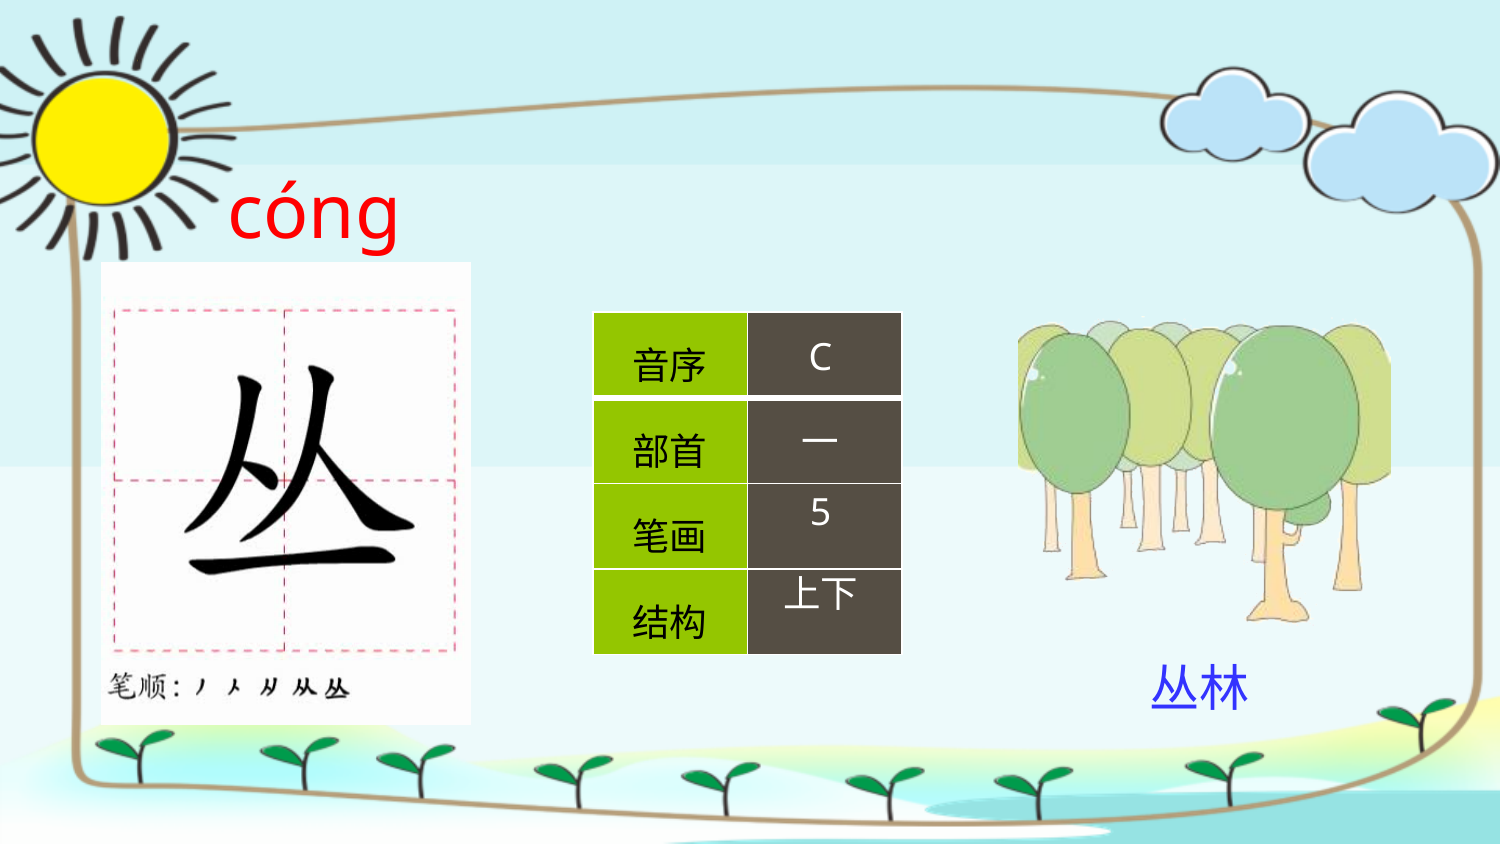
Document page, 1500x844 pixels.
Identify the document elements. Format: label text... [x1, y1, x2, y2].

table_cell [748, 570, 901, 654]
table_cell [748, 401, 794, 483]
text_box 5 [794, 467, 847, 541]
table_header 音序 [594, 313, 747, 395]
text_box 丛林 [1018, 649, 1380, 725]
table_header [748, 313, 901, 395]
text_box C [793, 312, 848, 386]
text_box 一 [786, 396, 855, 470]
table_cell 结构 [594, 570, 747, 654]
text_box cóng [212, 155, 485, 261]
table_cell 笔画 [594, 484, 747, 568]
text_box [100, 261, 472, 726]
picture [0, 0, 1500, 844]
table_cell 部首 [594, 401, 747, 483]
table_cell [748, 484, 901, 568]
text_box 上下 [768, 549, 873, 623]
table_cell [847, 401, 901, 483]
